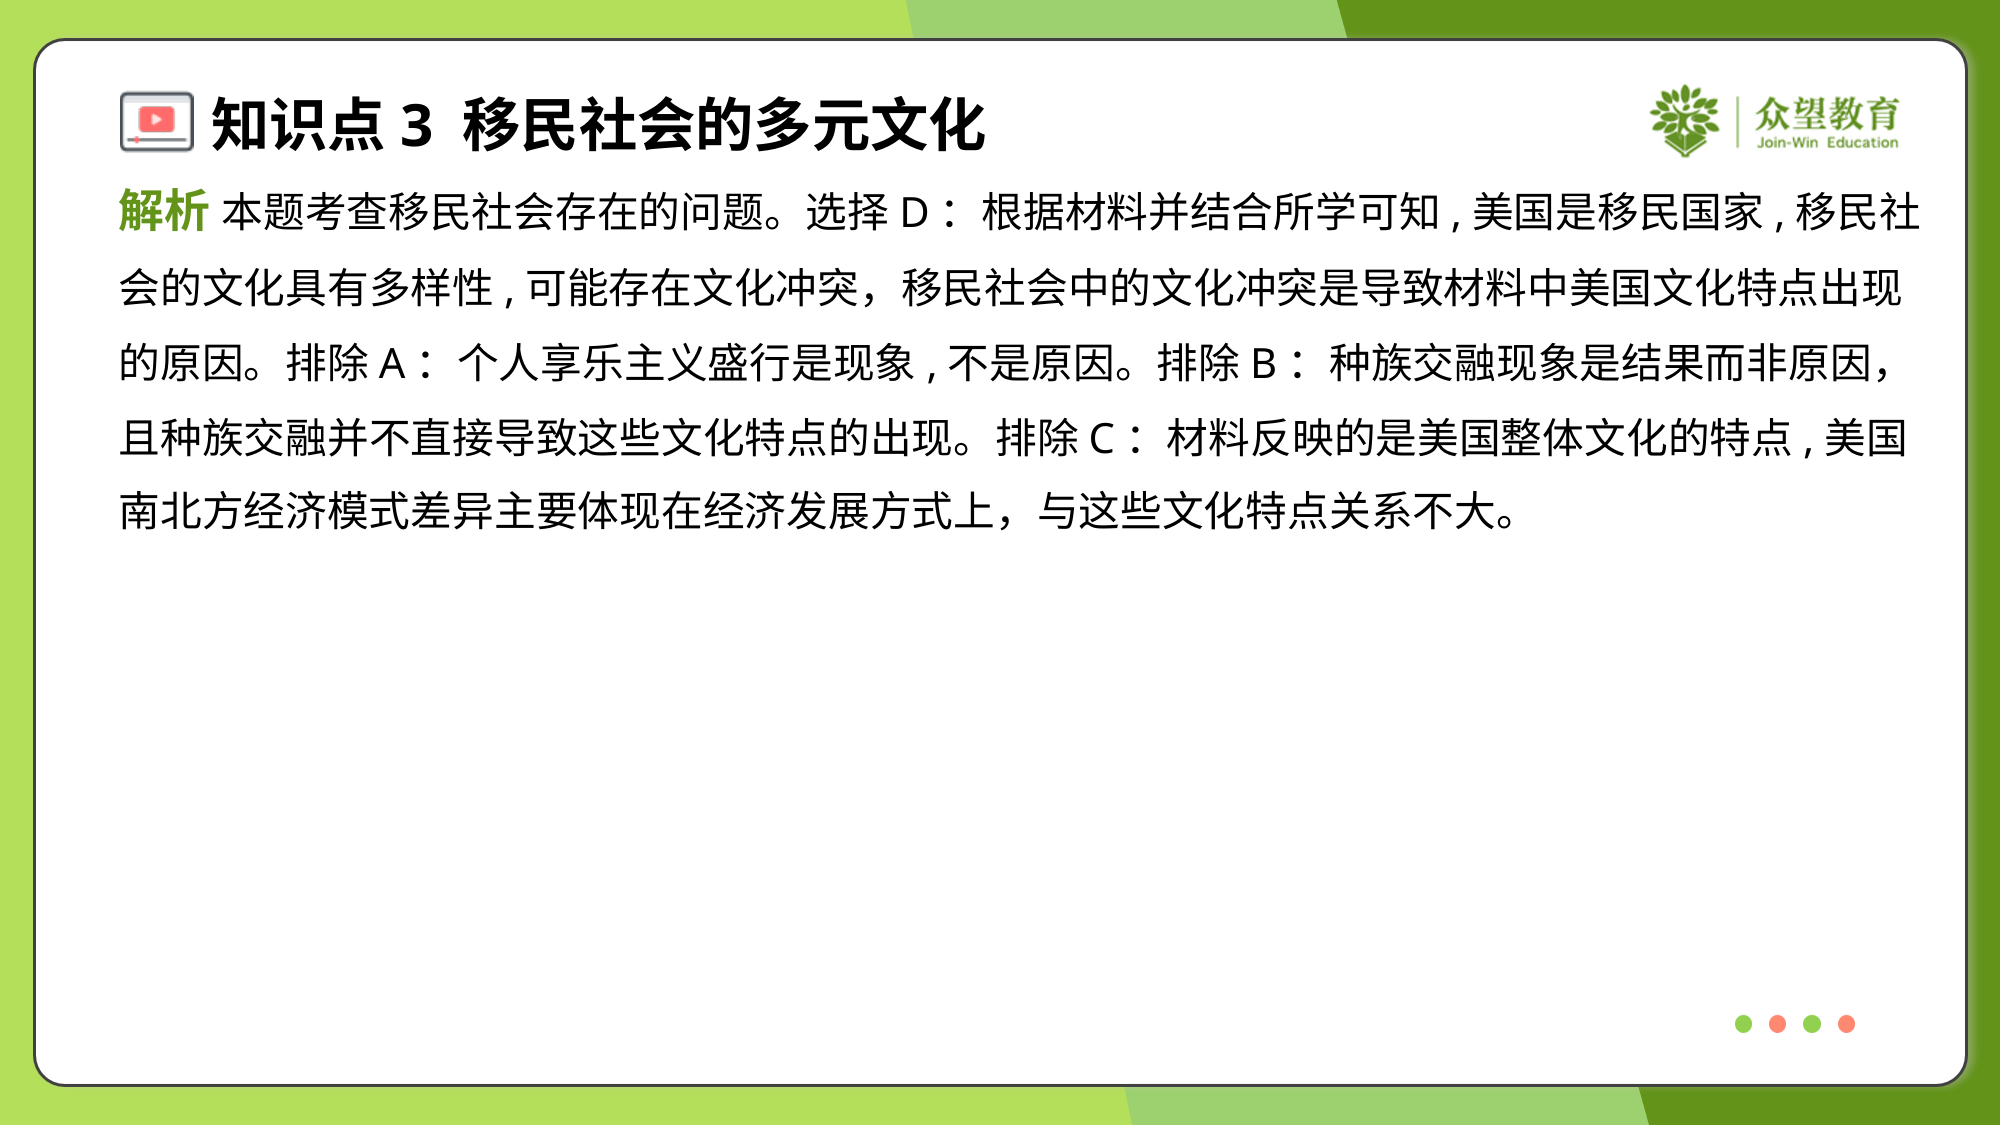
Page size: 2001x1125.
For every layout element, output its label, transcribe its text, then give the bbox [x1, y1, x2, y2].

picture [0, 0, 2000, 1125]
text_box 解析 本题考查移民社会存在的问题。选择D：根据材料并结合所学可知,美国是移民国家,移民社 会的文化具有多样性,可能存在文化冲突，移民社会中的文化冲突是导致材料中美国文化特点出现 的原因。排除A：个人享乐主义盛行是现象,不是原因。排除B：种族交融现象是结果而非原因， 且种族交融并不直接导致这些文化特点的出现。排除C：材料反映的是美国整体文化的特点,美国 南北方经济模式差异主要体现在经济发展方式上，与这些文化特点关系不大。 [118, 159, 1883, 527]
